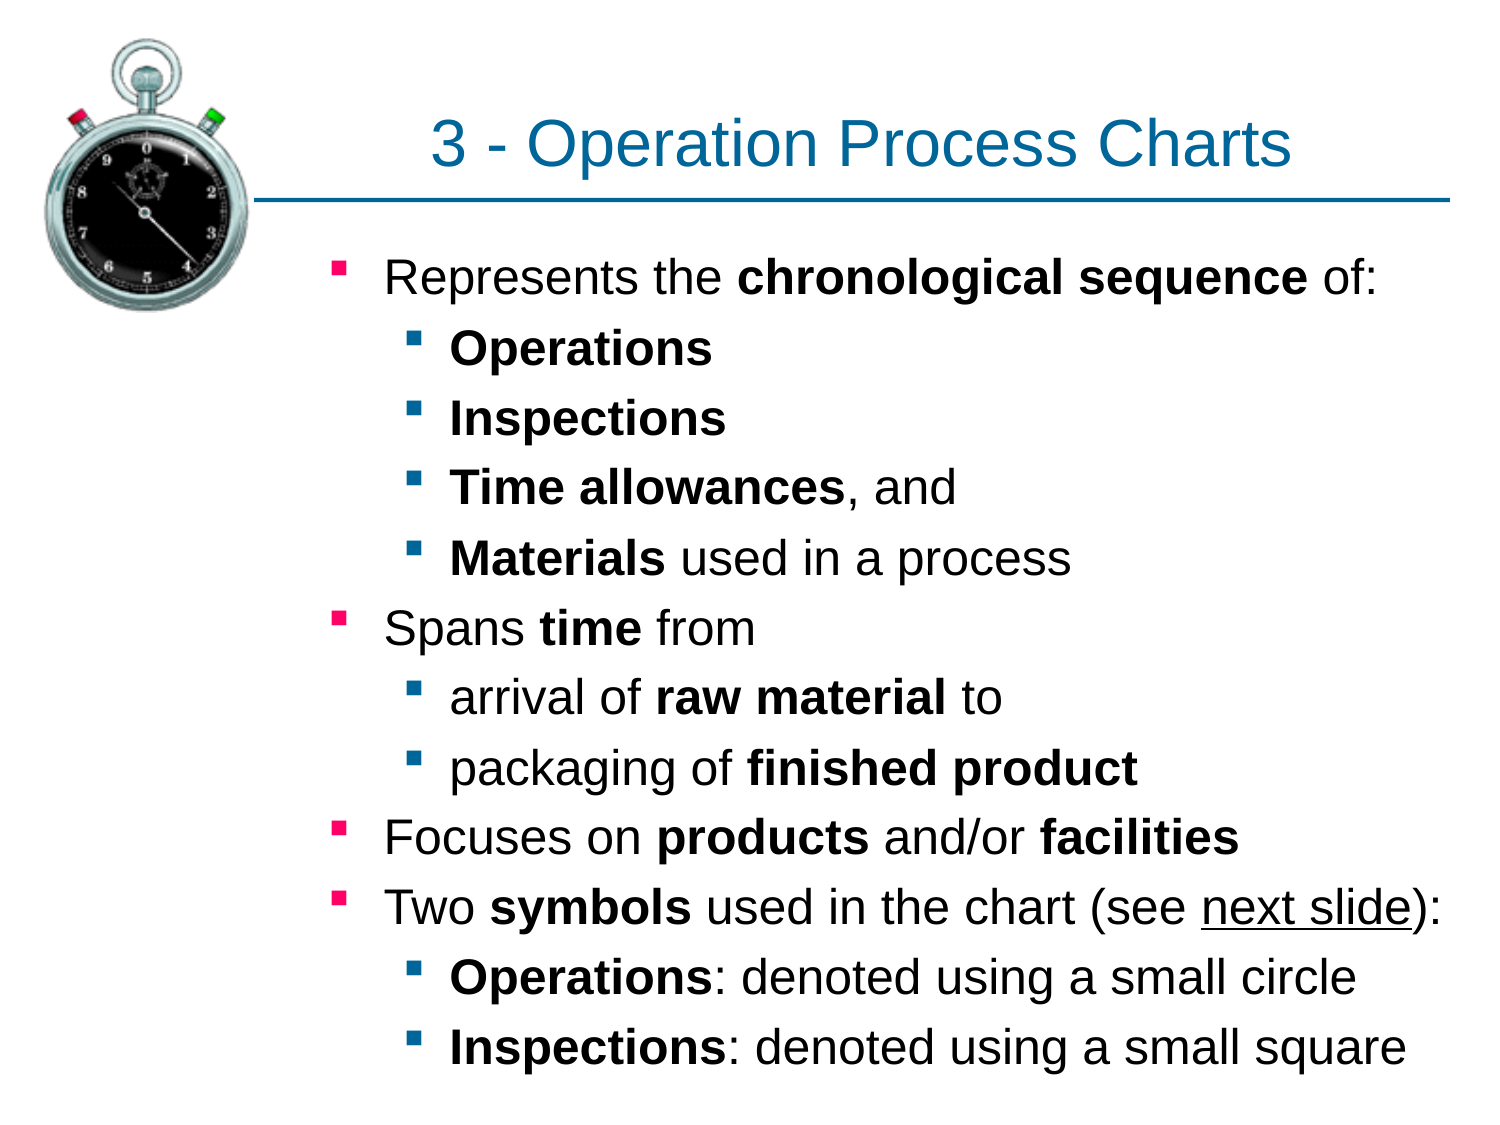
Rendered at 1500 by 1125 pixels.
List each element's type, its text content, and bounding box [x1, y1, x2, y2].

list Represents the chronological sequence of: Operations Inspections Time allowances, and Materials used in a process Spans time from arrival of raw material to packaging of finished product Focuses on products and/or facilities Two symbols used in the chart (see next slide): Operations: denoted using a small circle Inspections: denoted using a small square [312, 237, 1488, 1113]
picture [37, 37, 254, 313]
title 3 - Operation Process Charts [275, 37, 1450, 188]
